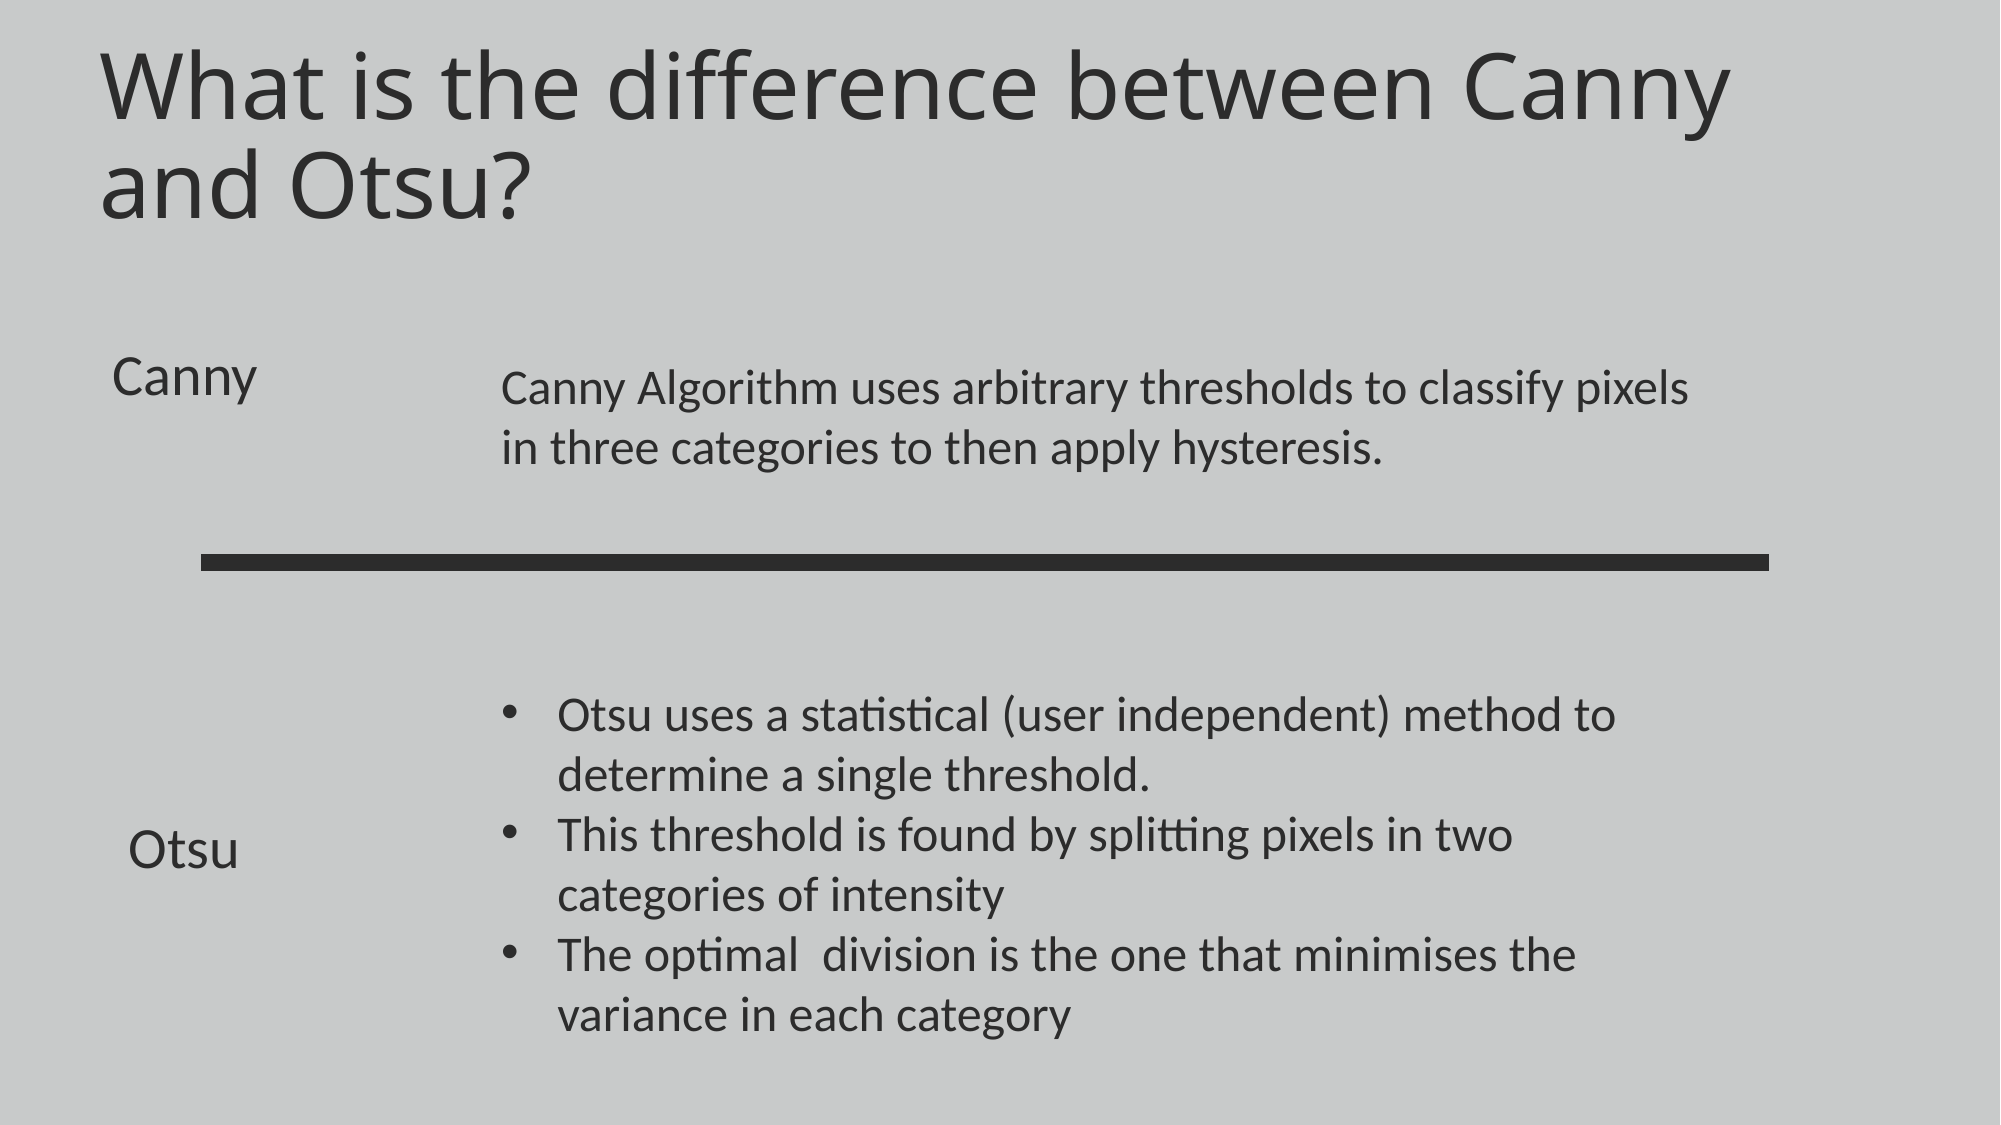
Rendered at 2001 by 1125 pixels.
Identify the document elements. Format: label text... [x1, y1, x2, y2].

title What is the difference between Canny and Otsu? [84, 30, 1916, 248]
text_box Canny Algorithm uses arbitrary thresholds to classify pixels in three categories to then apply hysteresis. [486, 347, 1706, 483]
text_box Otsu uses a statistical (user independent) method to determine a single threshold. This threshold is found by splitting pixels in two categories of intensity The optimal division is the one that minimises the variance in each category [486, 673, 1706, 1049]
text_box Otsu [113, 802, 264, 888]
text_box Canny [98, 329, 280, 415]
